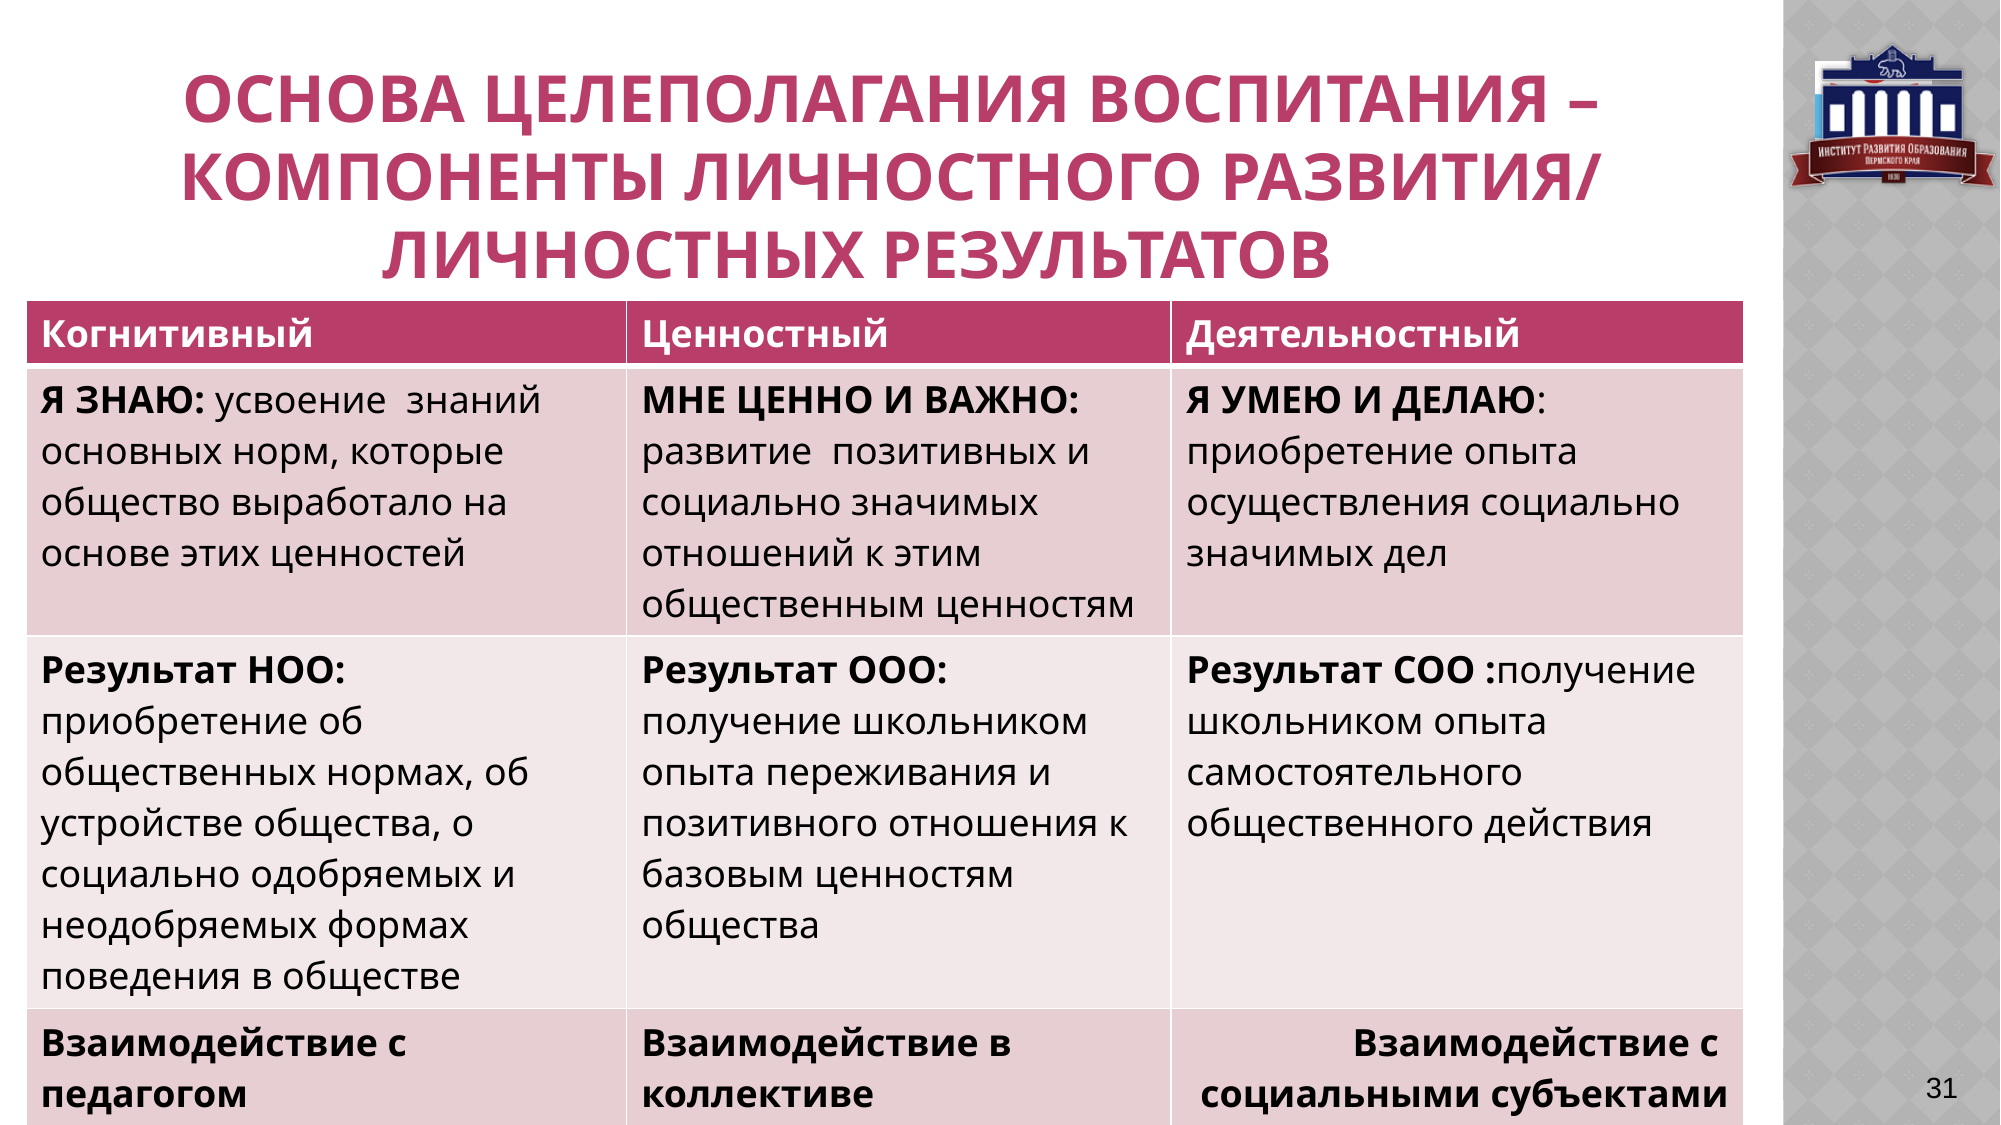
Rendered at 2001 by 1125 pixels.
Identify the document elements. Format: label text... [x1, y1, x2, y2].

table_cell МНЕ ЦЕННО И ВАЖНО: развитие позитивных и социально значимых отношений к этим общественным ценностям [627, 369, 1170, 635]
table_cell Результат НОО: приобретение об общественных нормах, об устройстве общества, о социально одобряемых и неодобряемых формах поведения в обществе [27, 637, 626, 1008]
table_header Ценностный [627, 301, 1170, 363]
table_cell Я ЗНАЮ: усвоение знаний основных норм, которые общество выработало на основе этих ценностей [27, 369, 626, 635]
table_cell Результат ООО: получение школьником опыта переживания и позитивного отношения к базовым ценностям общества [627, 637, 1170, 1008]
table_header Деятельностный [1172, 301, 1743, 363]
title Основа Целеполагания воспитания – компоненты личностного развития/ личностных результатов [99, 52, 1684, 292]
table_header Когнитивный [27, 301, 626, 363]
table_cell Взаимодействие с педагогом [27, 1009, 626, 1125]
table_cell Взаимодействие в коллективе [627, 1009, 1170, 1125]
table_cell Я УМЕЮ И ДЕЛАЮ: приобретение опыта осуществления социально значимых дел [1172, 369, 1743, 635]
table_cell Результат СОО :получение школьником опыта самостоятельного общественного действия [1172, 637, 1743, 1008]
picture [1784, 38, 2000, 194]
table_cell Взаимодействие с социальными субъектами [1172, 1009, 1743, 1125]
